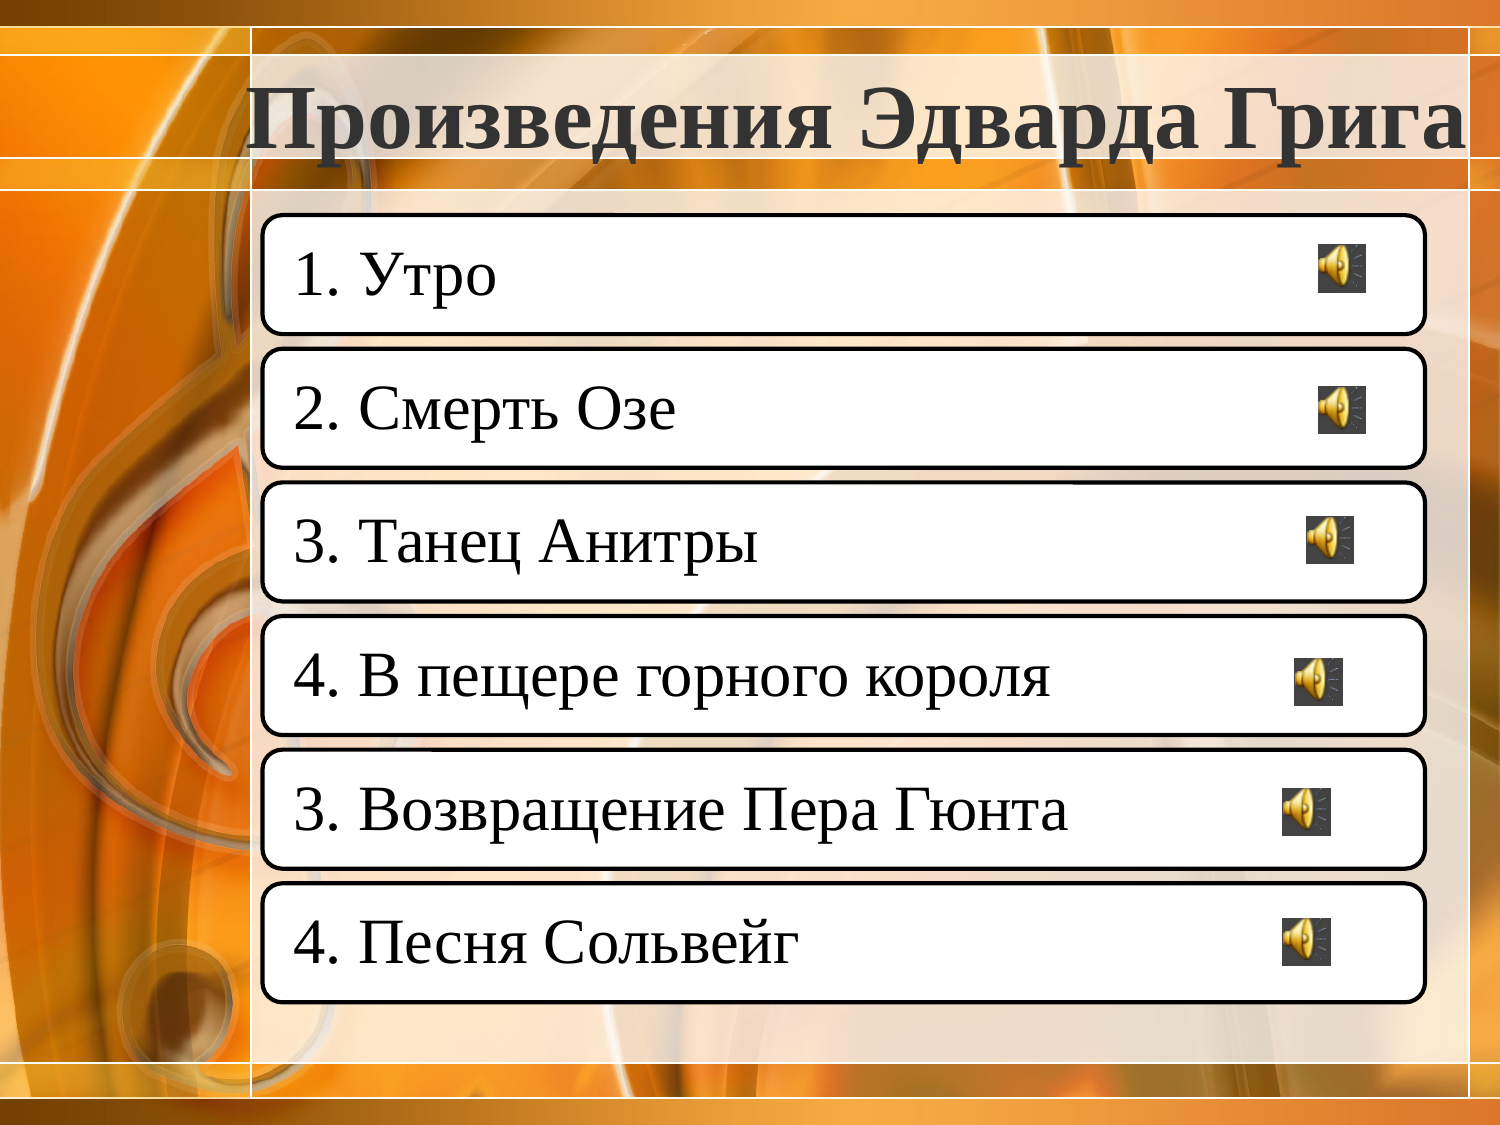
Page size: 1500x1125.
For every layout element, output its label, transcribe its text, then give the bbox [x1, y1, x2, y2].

title Произведения Эдварда Грига [230, 42, 1500, 181]
picture [0, 0, 1500, 1125]
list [262, 212, 1426, 1006]
